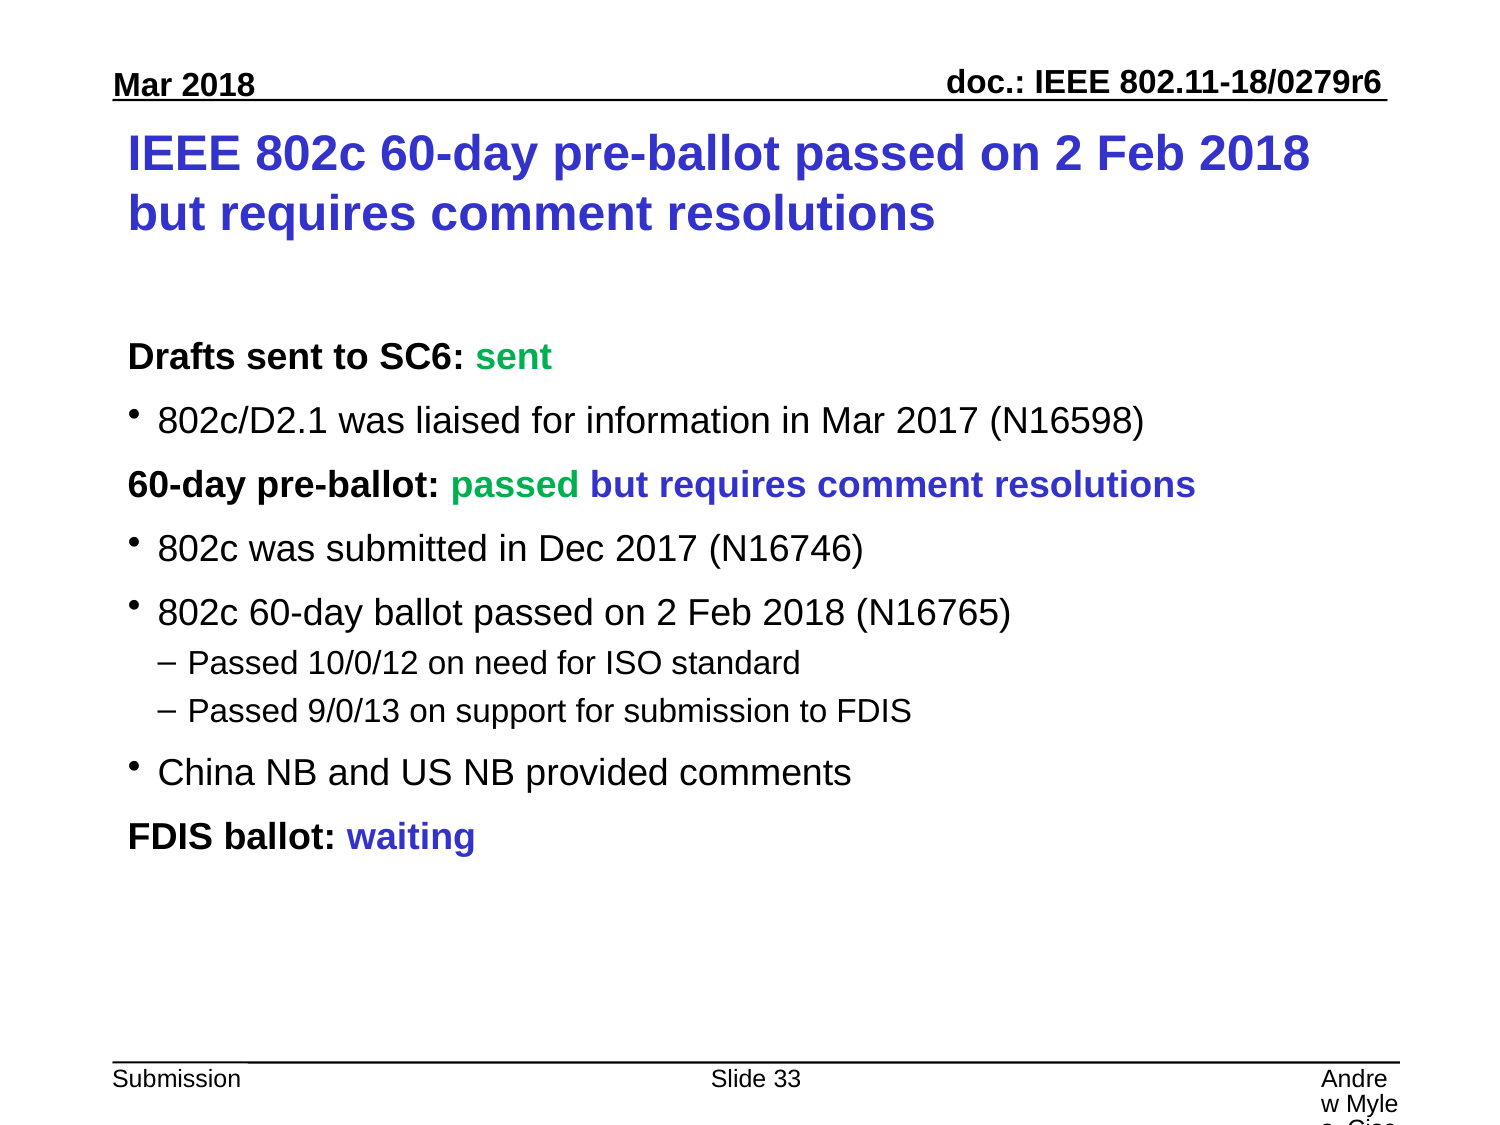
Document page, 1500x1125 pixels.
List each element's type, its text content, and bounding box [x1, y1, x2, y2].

footer Andrew Myles, Cisco [1320, 1061, 1402, 1093]
slide_number Slide 33 [709, 1061, 803, 1093]
list Drafts sent to SC6: sent 802c/D2.1 was liaised for information in Mar 2017 (N16598) 60-day pre-ballot: passed but requires comment resolutions 802c was submitted in Dec 2017 (N16746) 802c 60-day ballot passed on 2 Feb 2018 (N16765) Passed 10/0/12 on need for ISO standard Passed 9/0/13 on support for submission to FDIS China NB and US NB provided comments FDIS ballot: waiting [112, 324, 1388, 1000]
title IEEE 802c 60-day pre-ballot passed on 2 Feb 2018 but requires comment resolutions [112, 112, 1388, 288]
